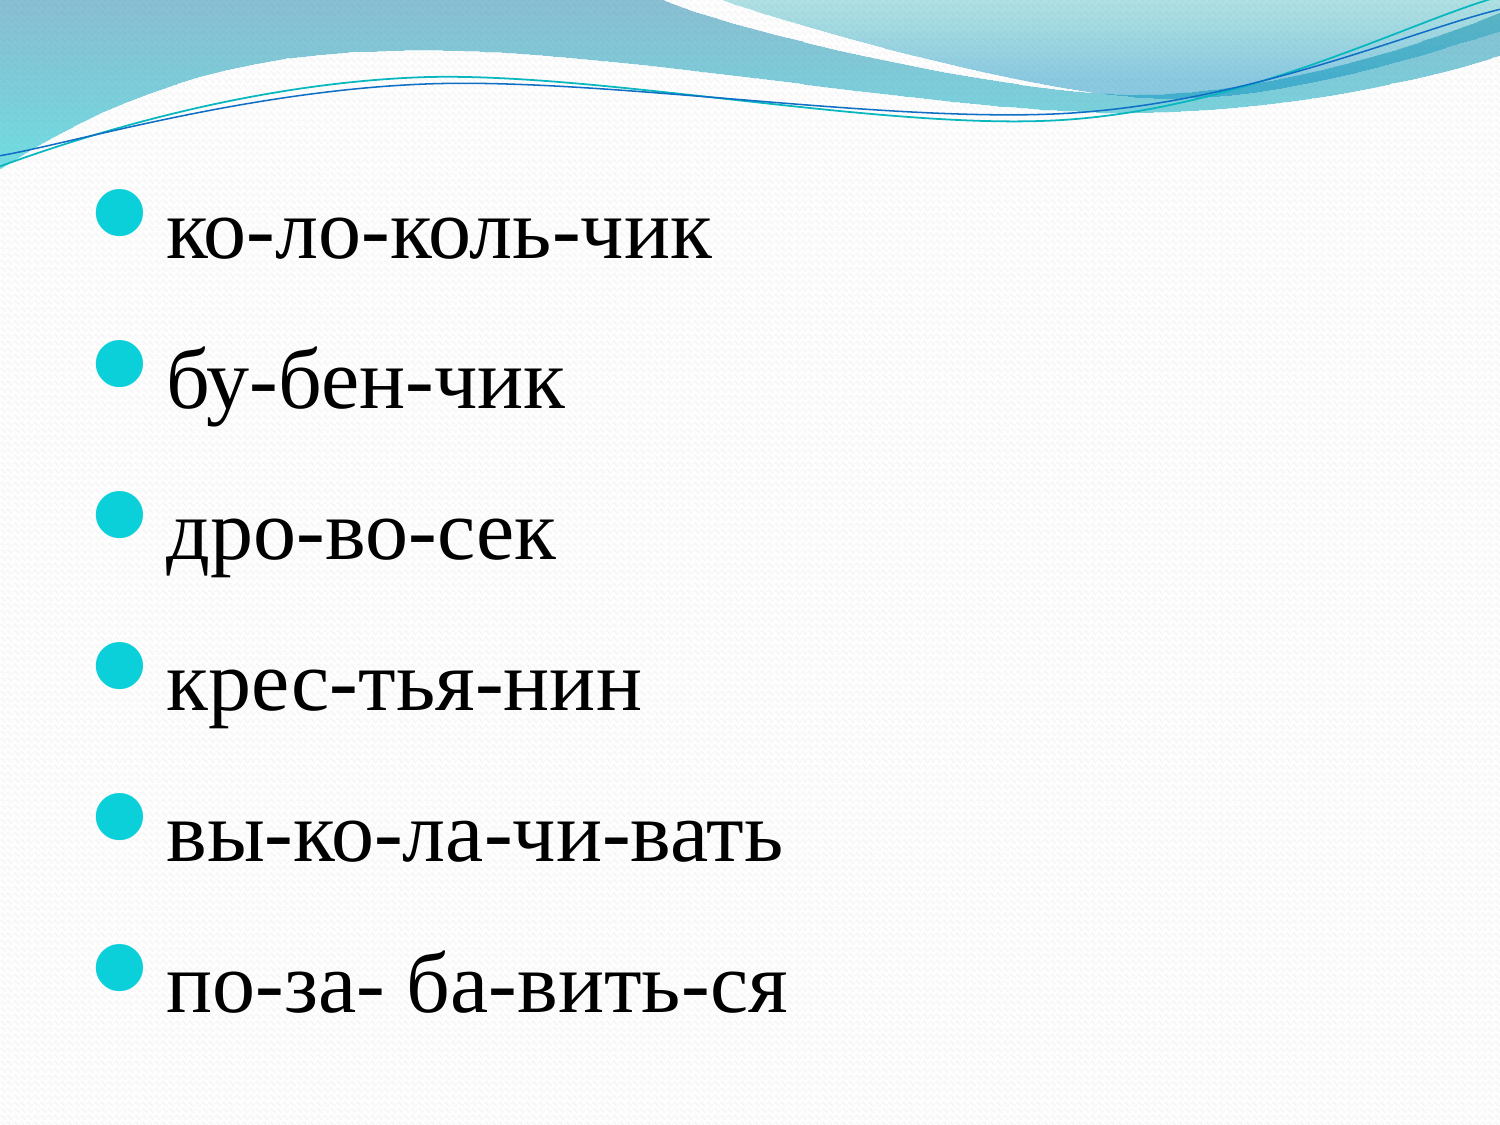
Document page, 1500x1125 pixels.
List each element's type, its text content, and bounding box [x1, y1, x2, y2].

list ко-ло-коль-чик бу-бен-чик дро-во-сек крес-тья-нин вы-ко-ла-чи-вать по-за- ба-вить-ся [75, 149, 1425, 1038]
